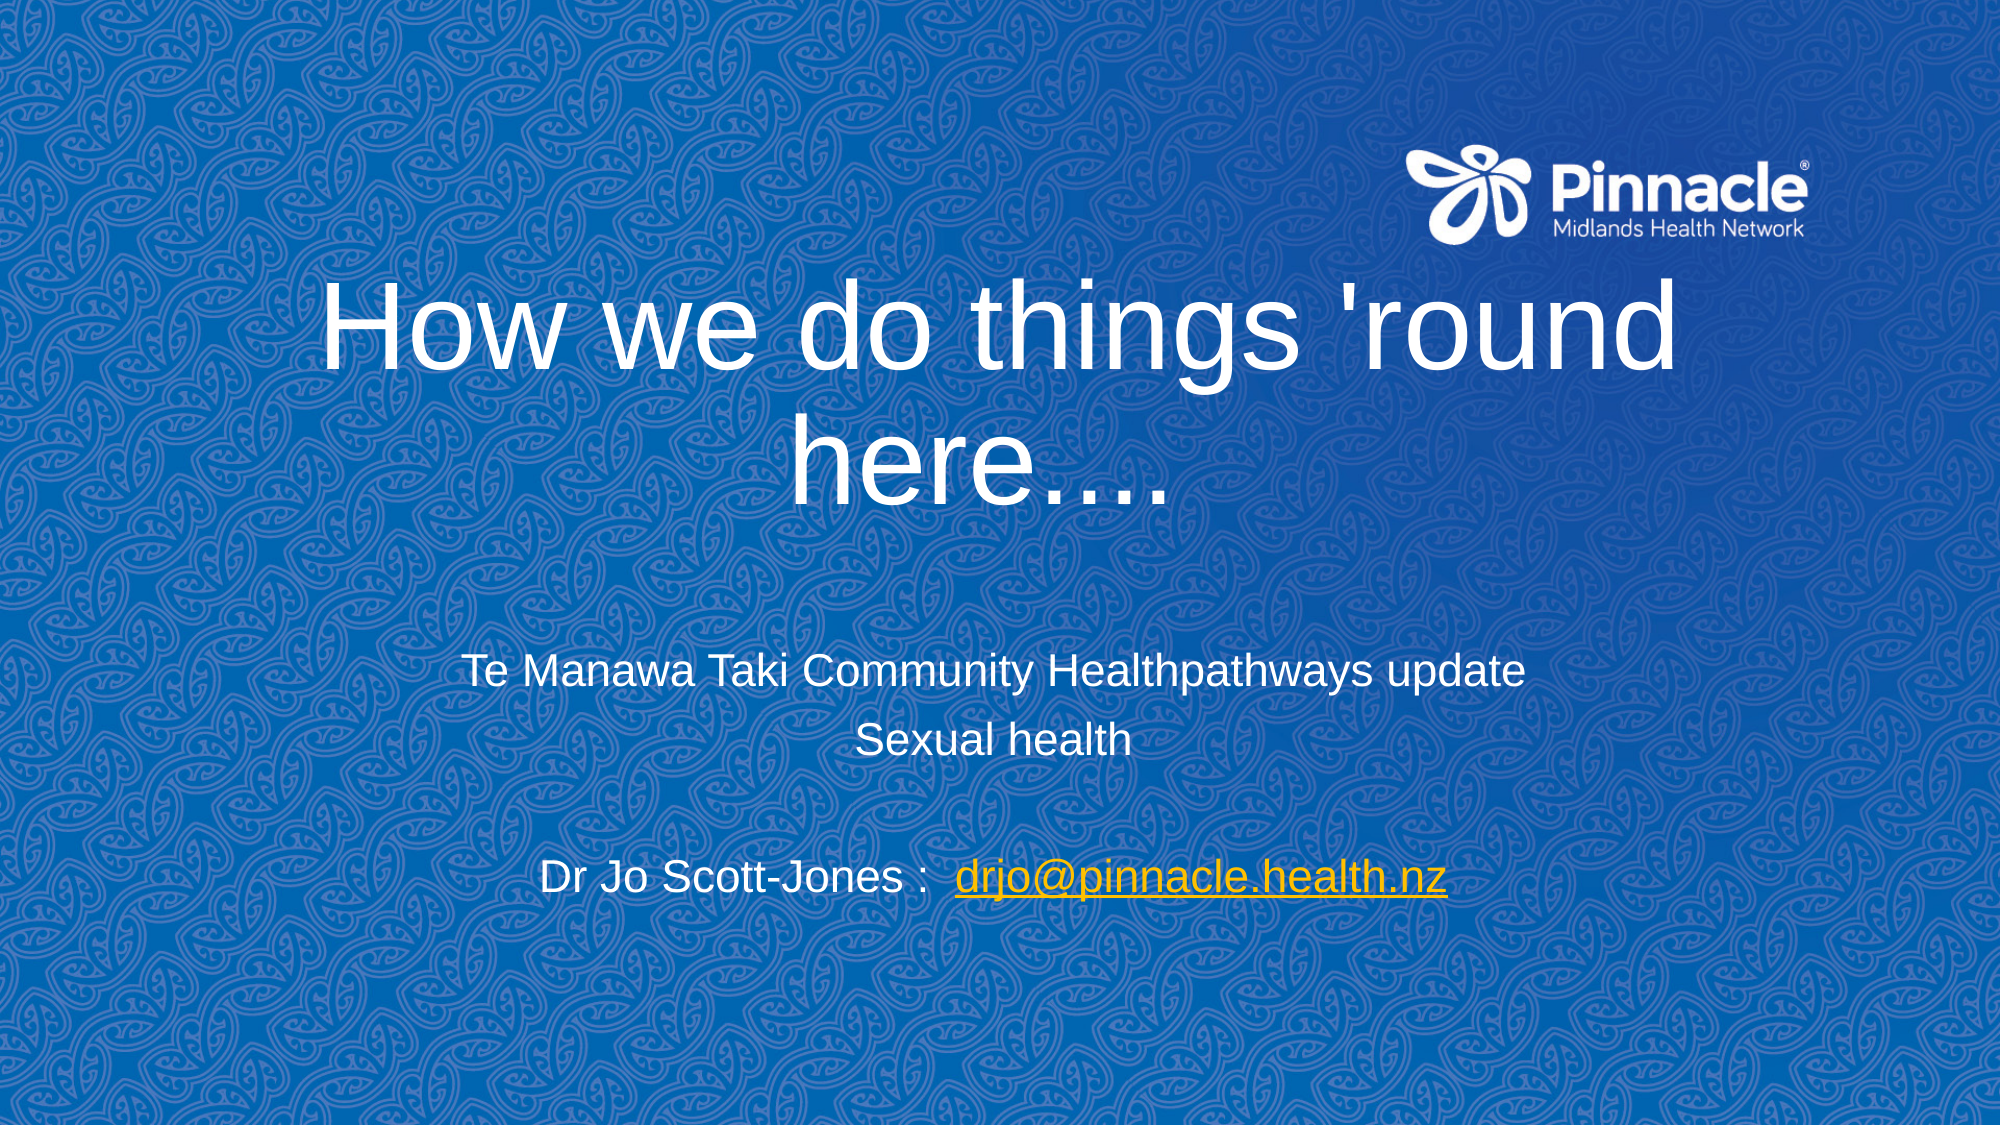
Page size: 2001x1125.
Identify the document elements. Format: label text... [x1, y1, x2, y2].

subtitle Te Manawa Taki Community Healthpathways update Sexual health Dr Jo Scott-Jones : drjo@pinnacle.health.nz [249, 639, 1750, 911]
picture [0, 0, 2000, 1125]
title How we do things 'round here.... [249, 147, 1750, 539]
